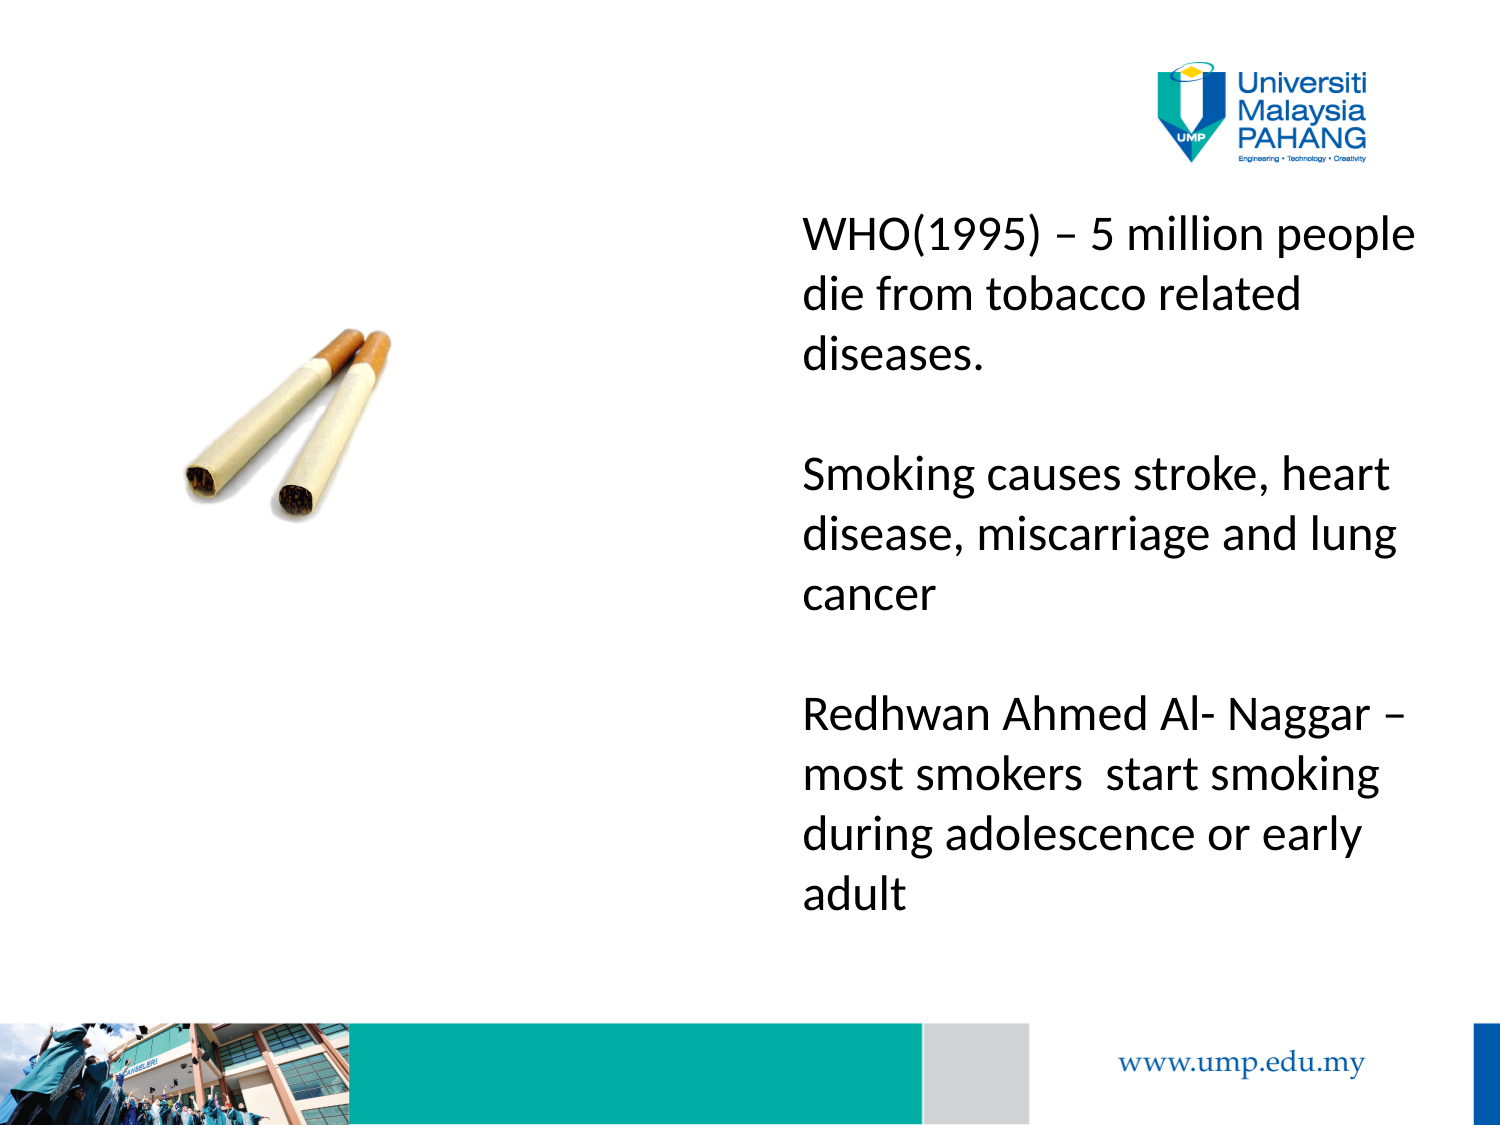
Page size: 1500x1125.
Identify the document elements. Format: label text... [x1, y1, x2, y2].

text_box WHO(1995) – 5 million people die from tobacco related diseases. Smoking causes stroke, heart disease, miscarriage and lung cancer Redhwan Ahmed Al- Naggar – most smokers start smoking during adolescence or early adult [787, 192, 1438, 928]
picture [0, 0, 1500, 1125]
